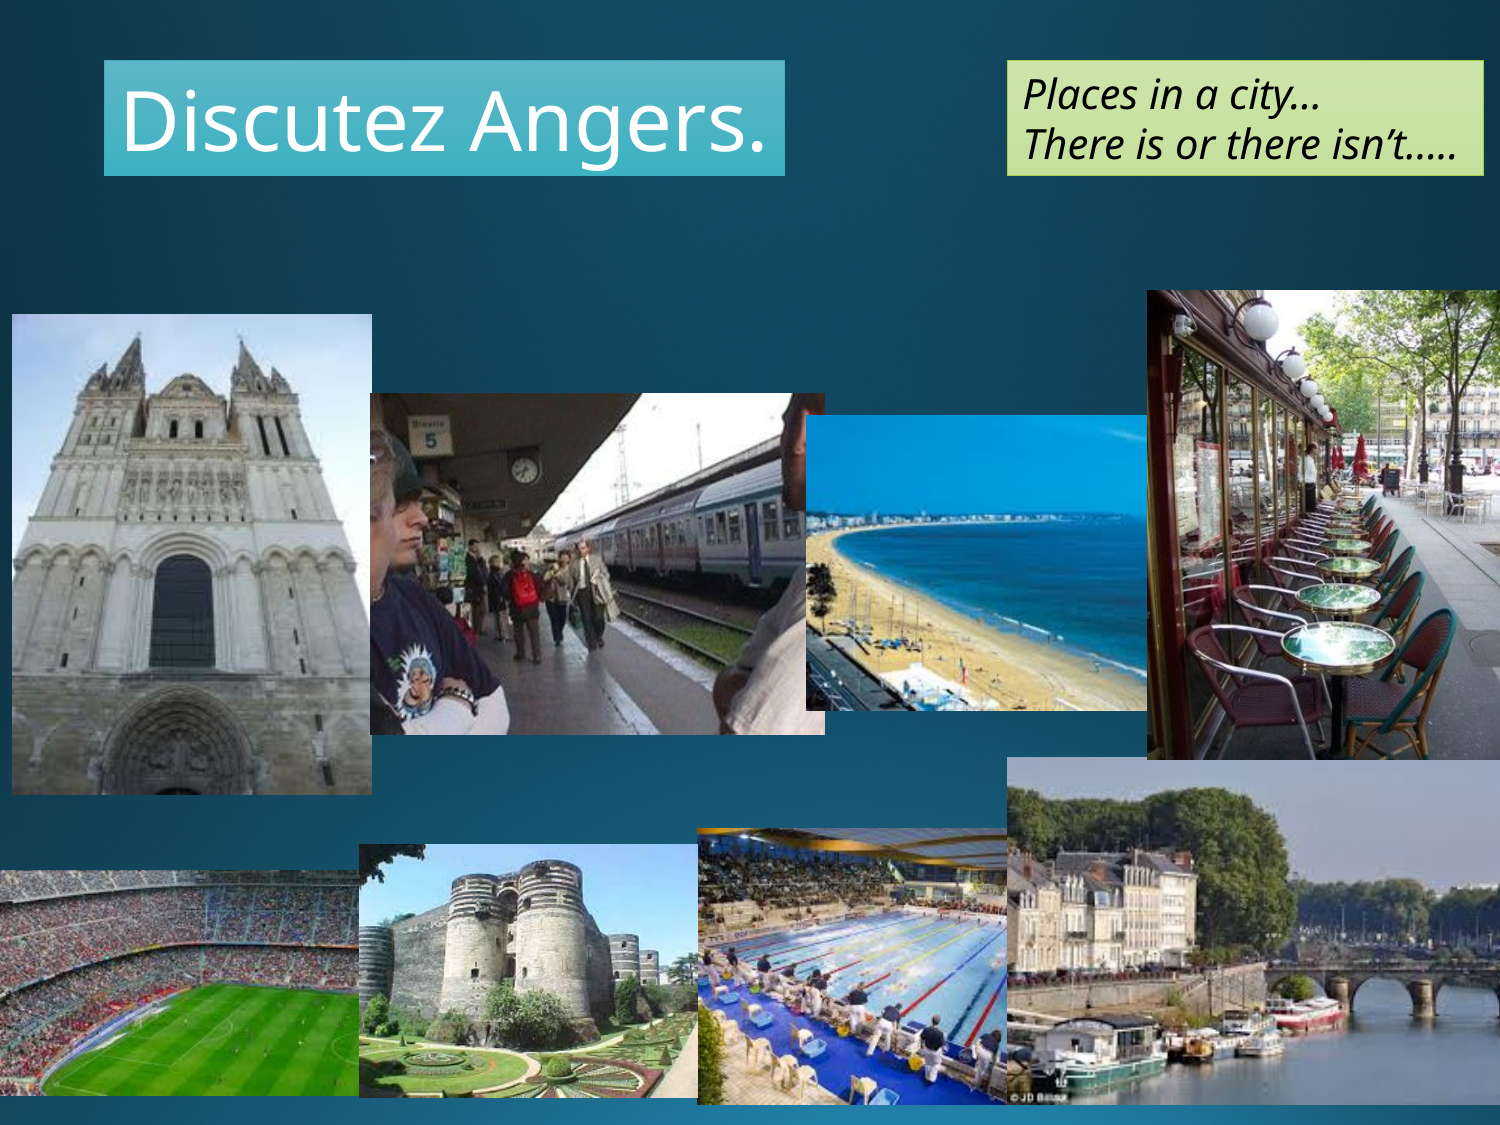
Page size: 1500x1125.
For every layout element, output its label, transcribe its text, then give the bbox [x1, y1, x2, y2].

footer Laura Terrill [67, 1096, 574, 1103]
text_box Places in a city… There is or there isn’t….. [1007, 60, 1484, 176]
text_box Discutez Angers. [104, 60, 785, 176]
picture [0, 0, 1500, 1125]
